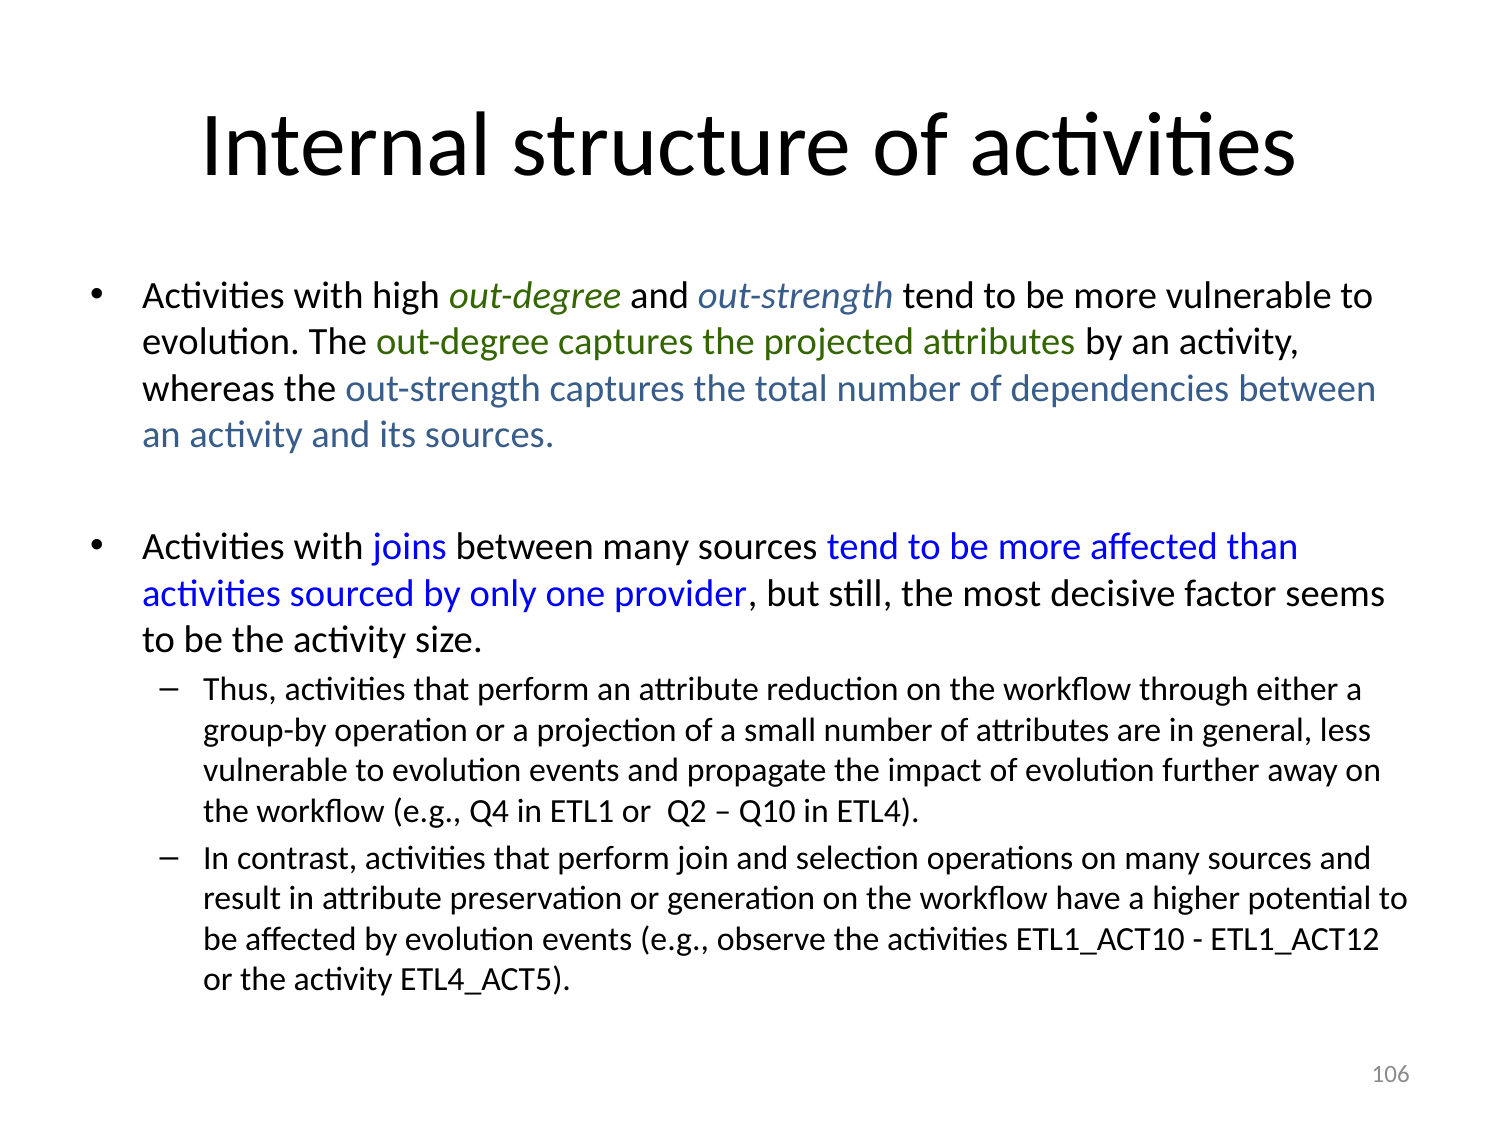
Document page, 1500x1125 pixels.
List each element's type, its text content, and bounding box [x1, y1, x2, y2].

list Activities with high out-degree and out-strength tend to be more vulnerable to evolution. The out-degree captures the projected attributes by an activity, whereas the out-strength captures the total number of dependencies between an activity and its sources. Activities with joins between many sources tend to be more affected than activities sourced by only one provider, but still, the most decisive factor seems to be the activity size. Thus, activities that perform an attribute reduction on the workflow through either a group-by operation or a projection of a small number of attributes are in general, less vulnerable to evolution events and propagate the impact of evolution further away on the workflow (e.g., Q4 in ETL1 or Q2 – Q10 in ETL4). In contrast, activities that perform join and selection operations on many sources and result in attribute preservation or generation on the workflow have a higher potential to be affected by evolution events (e.g., observe the activities ETL1_ACT10 - ETL1_ACT12 or the activity ETL4_ACT5). [75, 262, 1425, 1005]
slide_number 106 [1074, 1042, 1425, 1103]
title Internal structure of activities [75, 45, 1425, 233]
